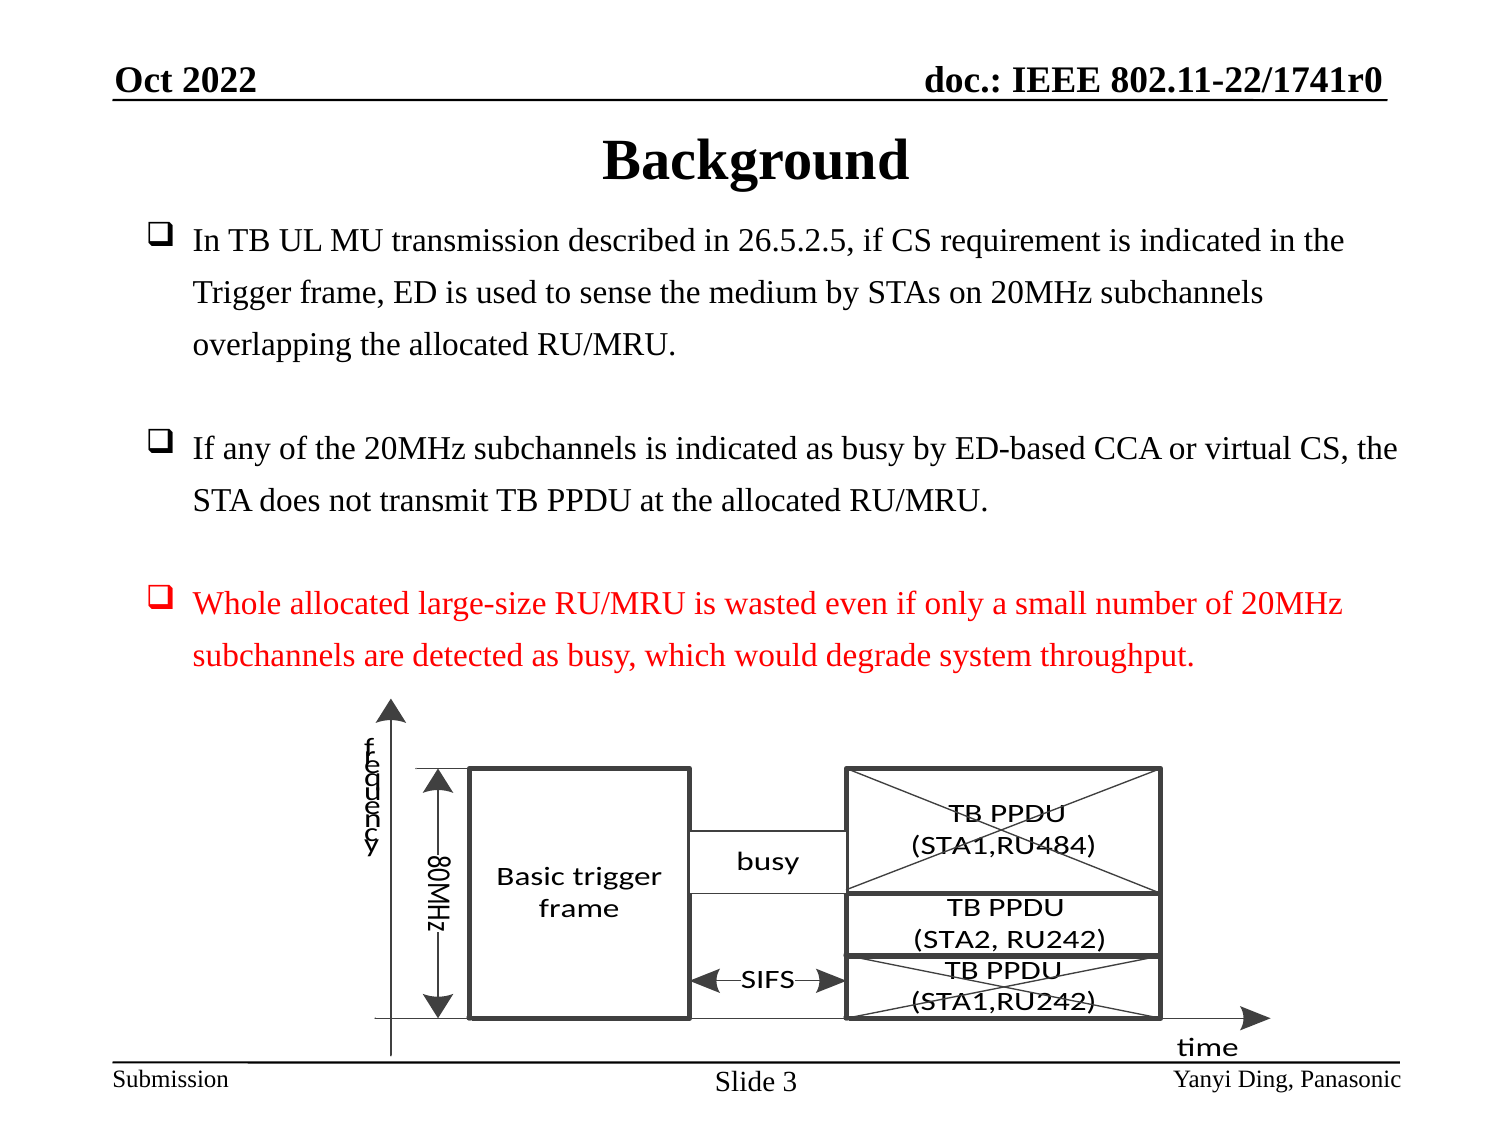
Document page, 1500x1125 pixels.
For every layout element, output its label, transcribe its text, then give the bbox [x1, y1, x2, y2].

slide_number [114, 54, 259, 101]
text_box In TB UL MU transmission described in 26.5.2.5, if CS requirement is indicated in the Trigger frame, ED is used to sense the medium by STAs on 20MHz subchannels overlapping the allocated RU/MRU. If any of the 20MHz subchannels is indicated as busy by ED-based CCA or virtual CS, the STA does not transmit TB PPDU at the allocated RU/MRU. Whole allocated large-size RU/MRU is wasted even if only a small number of 20MHz subchannels are detected as busy, which would degrade system throughput. [130, 199, 1418, 681]
text_box Background [587, 113, 926, 199]
footer Yanyi Ding, Panasonic [1312, 1061, 1402, 1093]
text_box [305, 675, 1309, 1093]
